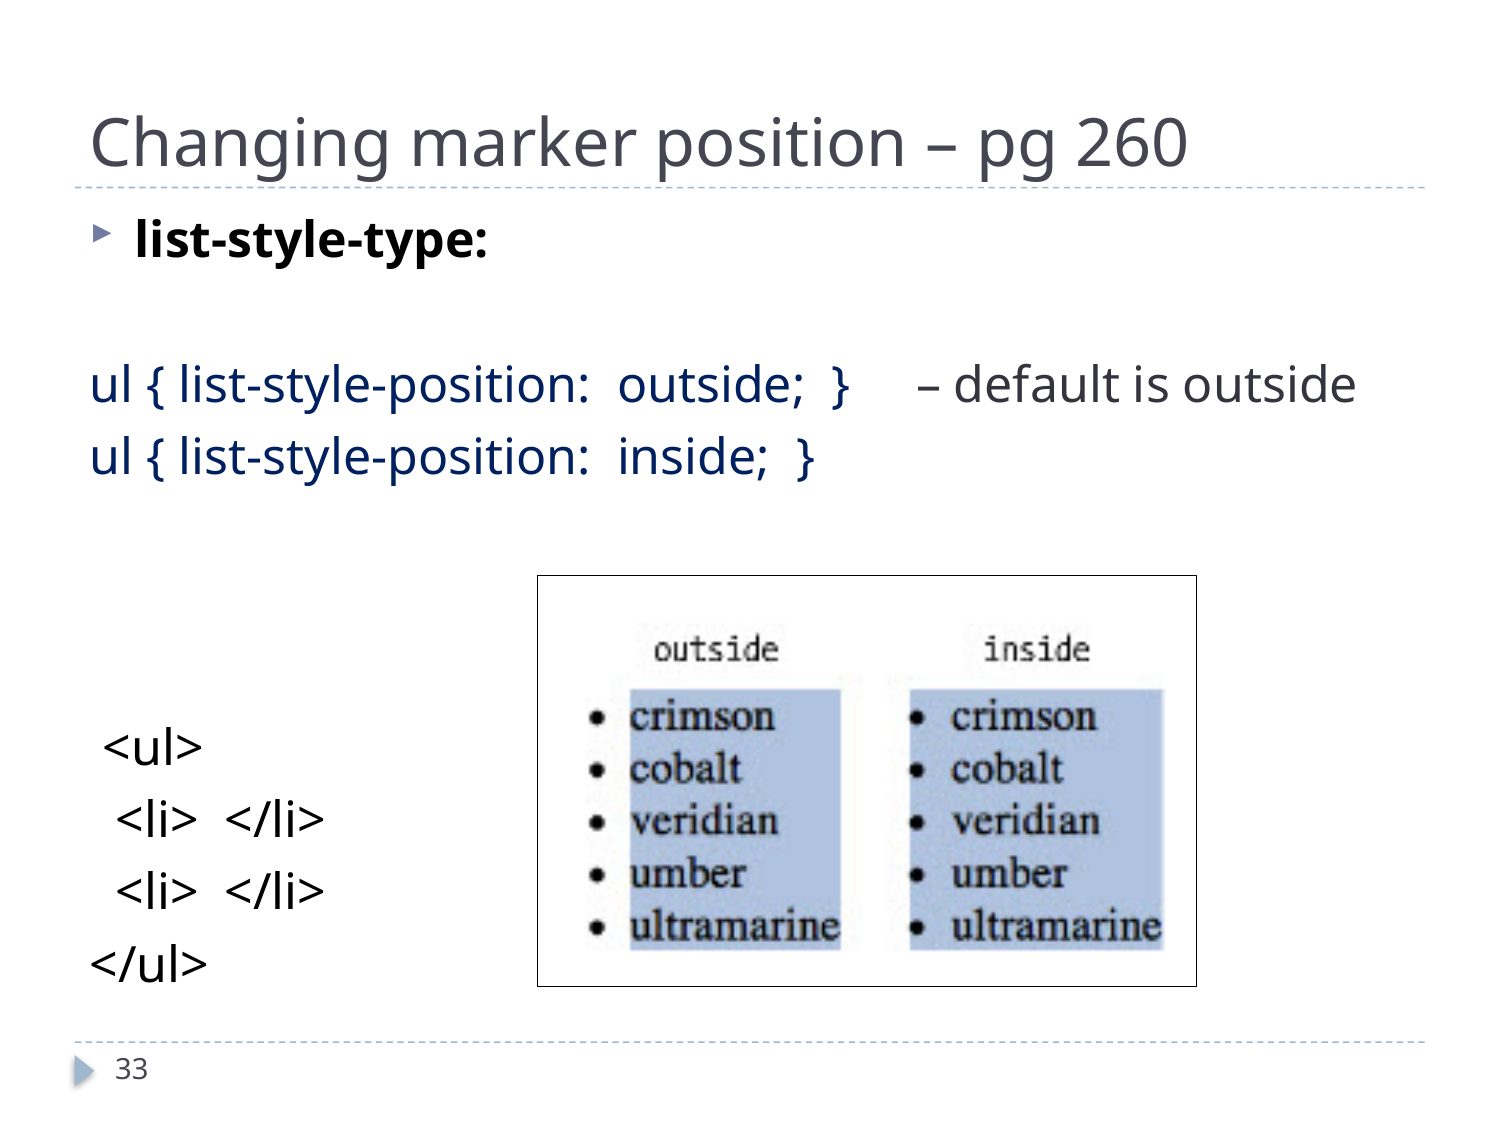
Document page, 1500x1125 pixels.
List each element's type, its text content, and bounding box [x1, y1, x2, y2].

title Changing marker position – pg 260 [75, 24, 1425, 188]
picture [537, 574, 1197, 987]
list list-style-type: ul { list-style-position: outside; } – default is outside ul { list-style-position: inside; } <ul> <li> </li> <li> </li> </ul> [75, 200, 1425, 1100]
